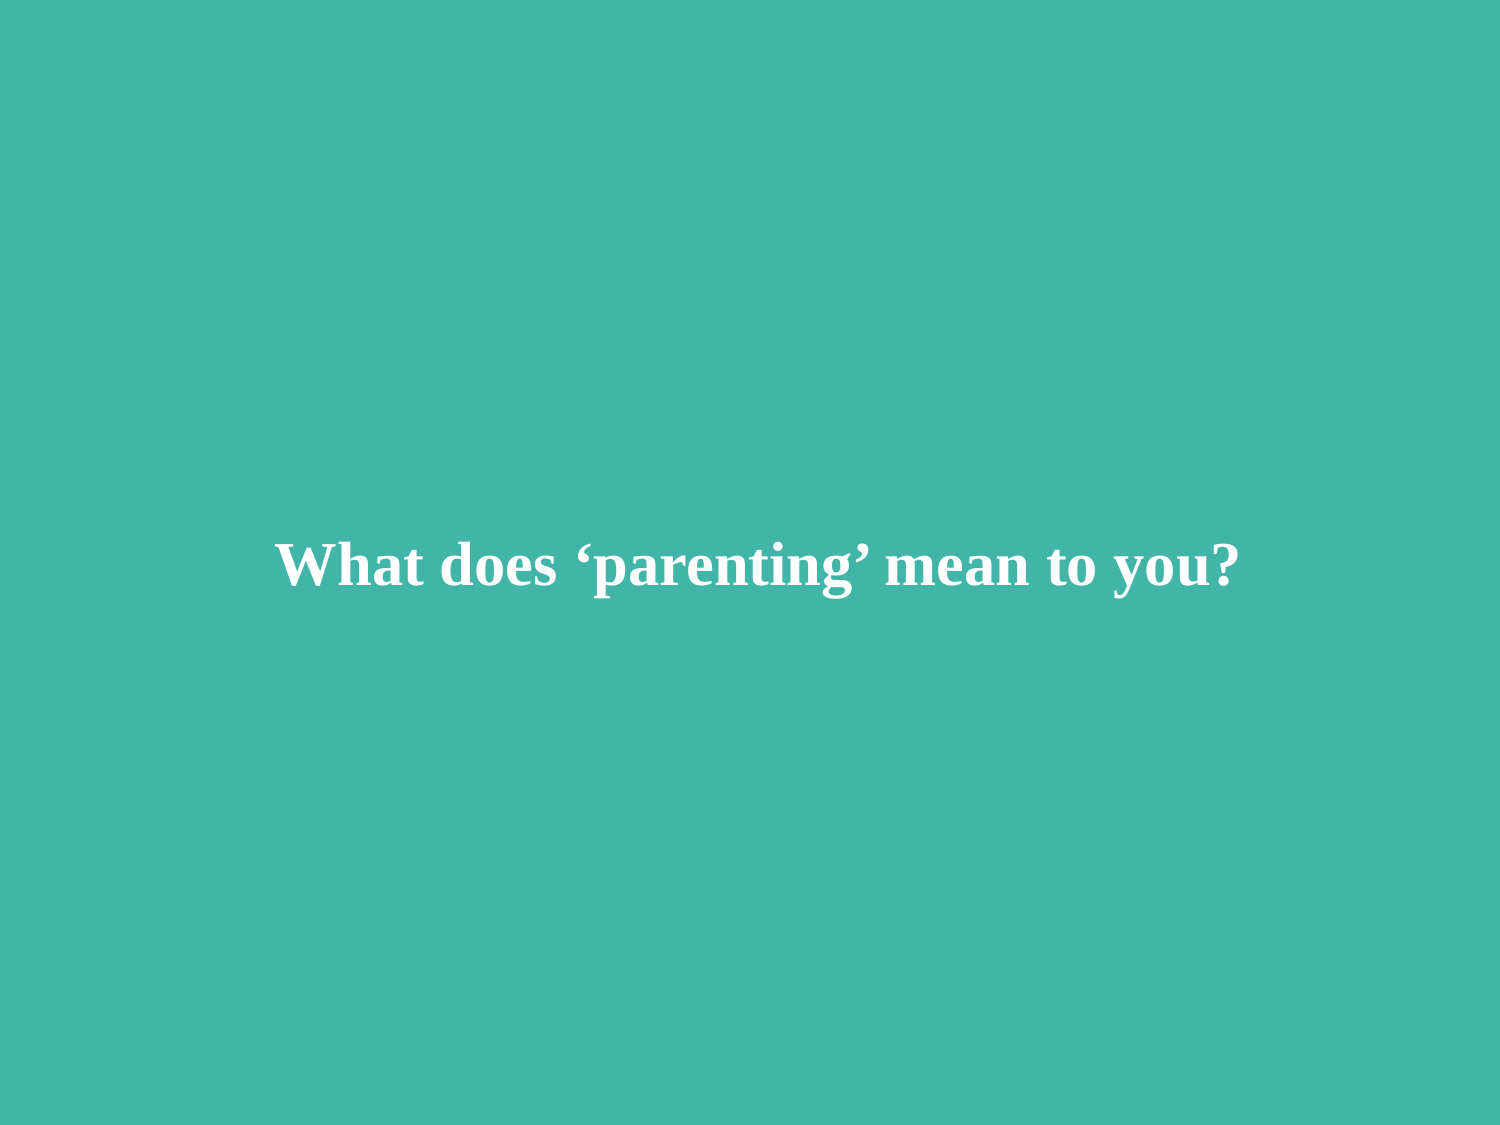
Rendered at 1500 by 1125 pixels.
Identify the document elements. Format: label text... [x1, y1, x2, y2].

list What does ‘parenting’ mean to you? [177, 515, 1341, 894]
